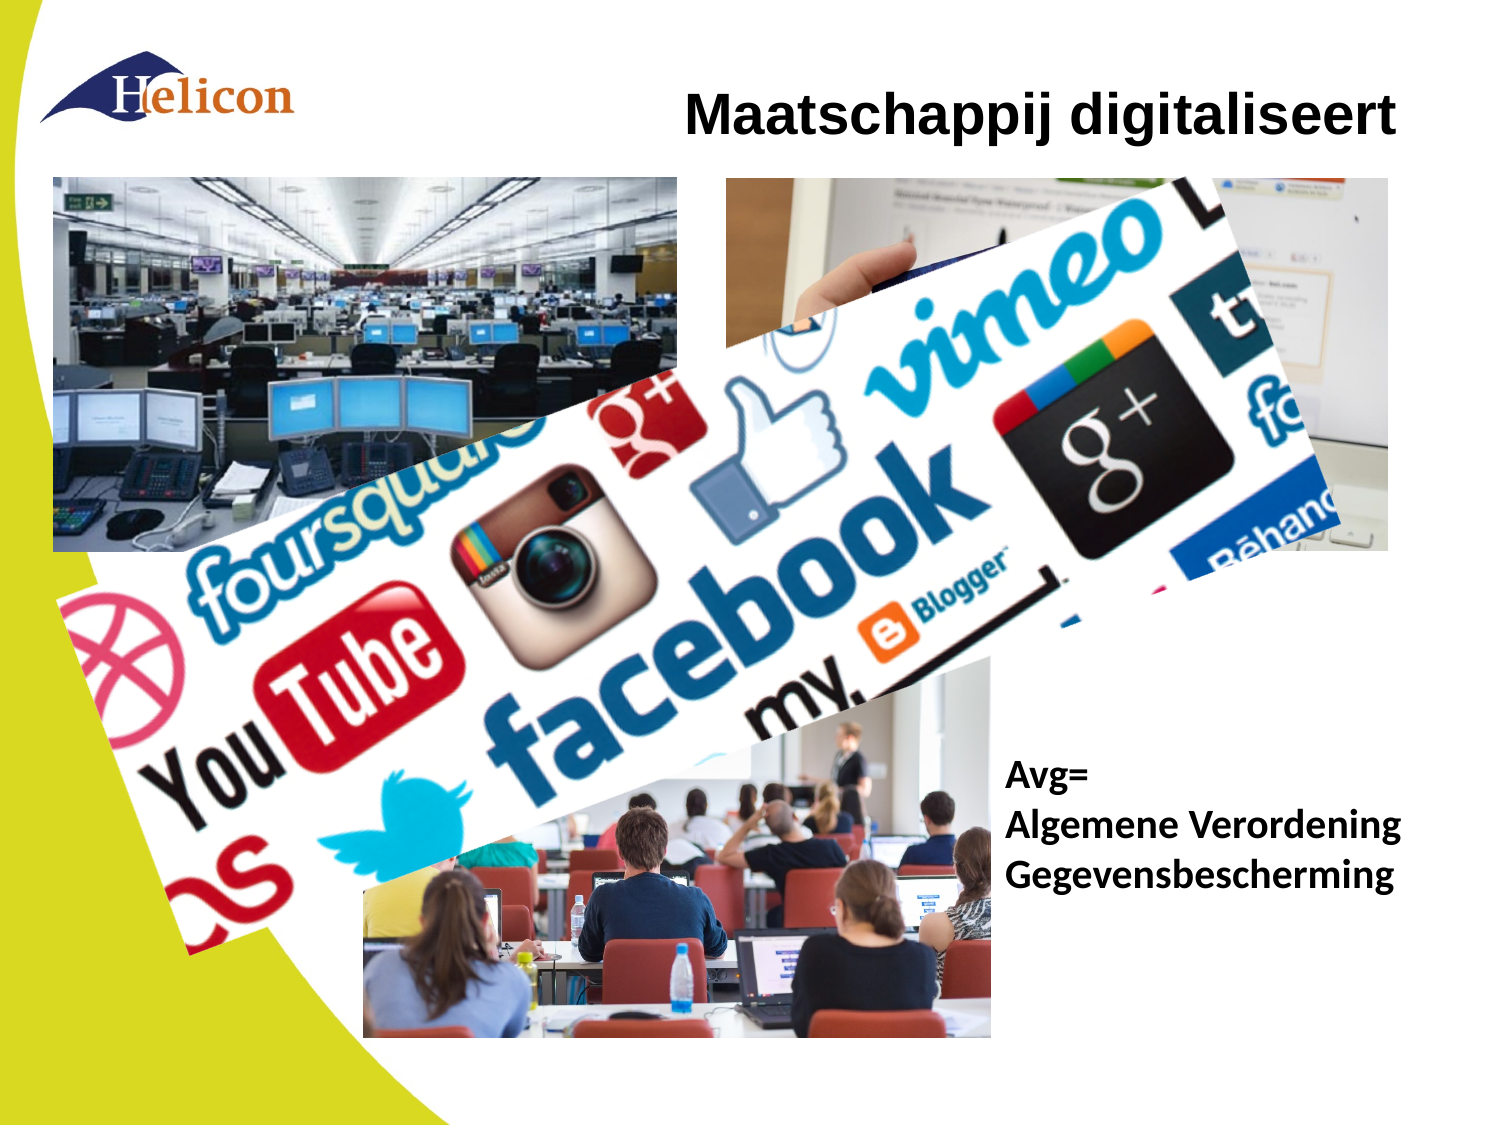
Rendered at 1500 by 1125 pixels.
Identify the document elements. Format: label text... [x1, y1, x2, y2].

title Maatschappij digitaliseert [90, 63, 1413, 159]
text_box Avg= Algemene Verordening Gegevensbescherming [996, 739, 1420, 905]
picture [0, 0, 1500, 1125]
